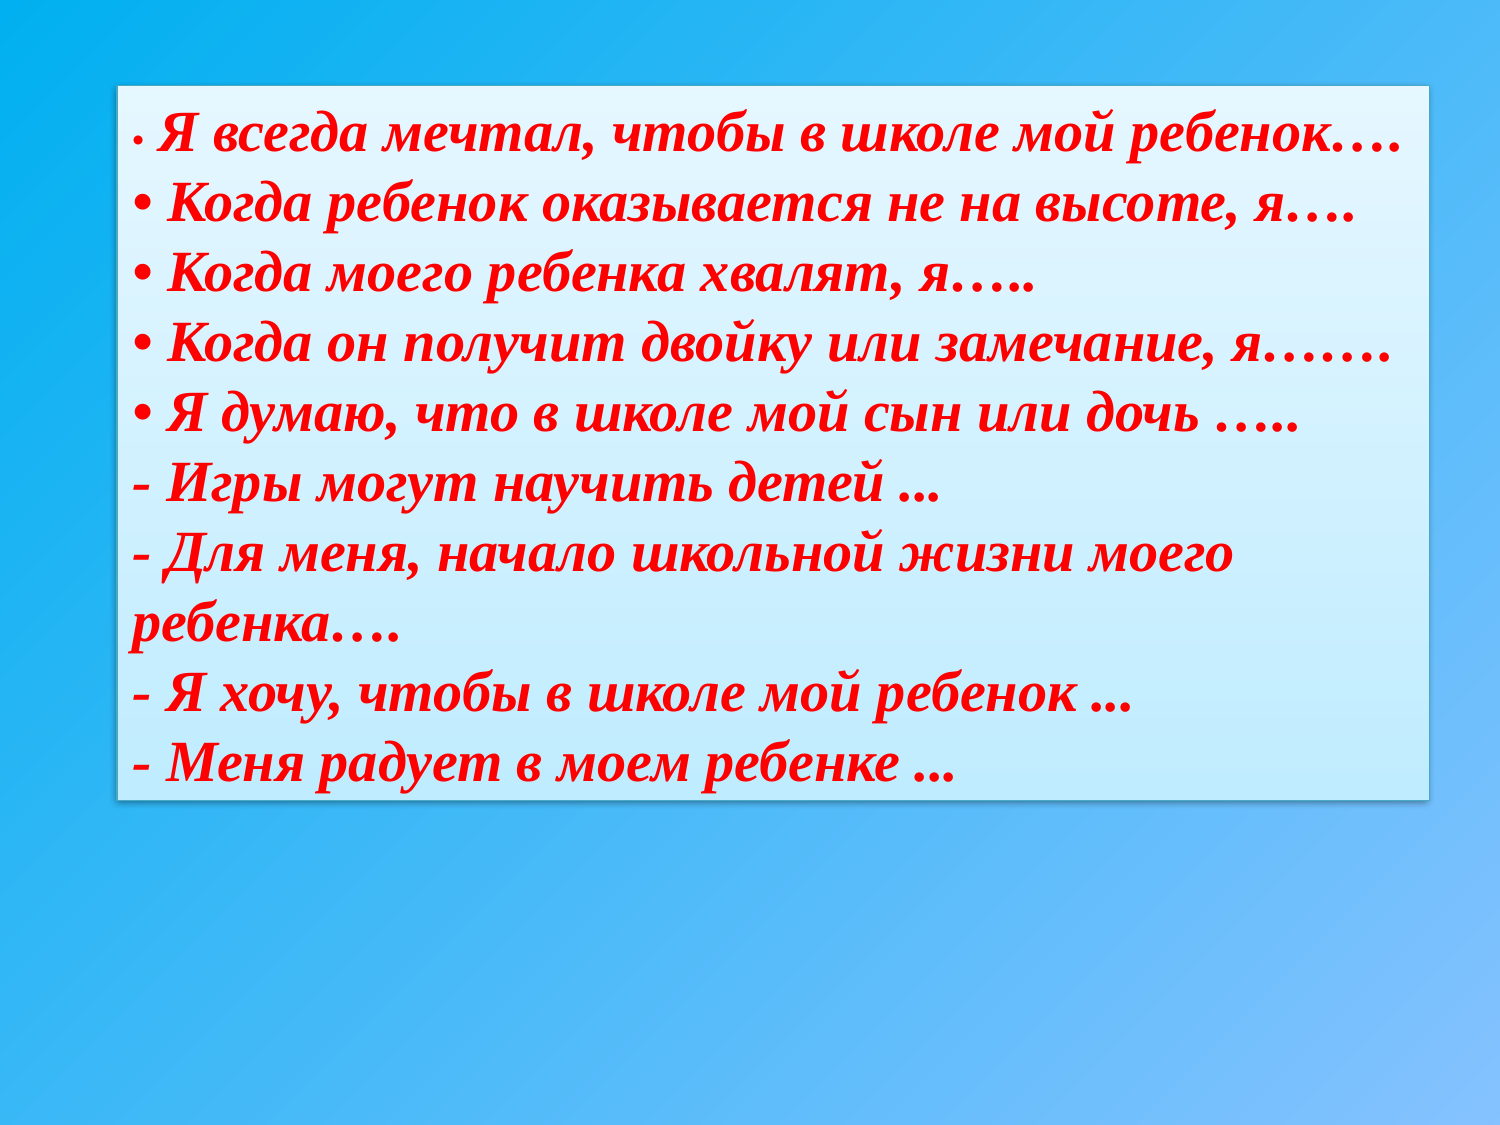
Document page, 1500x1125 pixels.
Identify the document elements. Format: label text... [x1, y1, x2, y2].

text_box • Я всегда мечтал, чтобы в школе мой ребенок…. • Когда ребенок оказывается не на высоте, я…. • Когда моего ребенка хвалят, я….. • Когда он получит двойку или замечание, я……. • Я думаю, что в школе мой сын или дочь ….. - Игры могут научить детей ... - Для меня, начало школьной жизни моего ребенка…. - Я хочу, чтобы в школе мой ребенок ... - Меня радует в моем ребенке ... [116, 85, 1430, 801]
